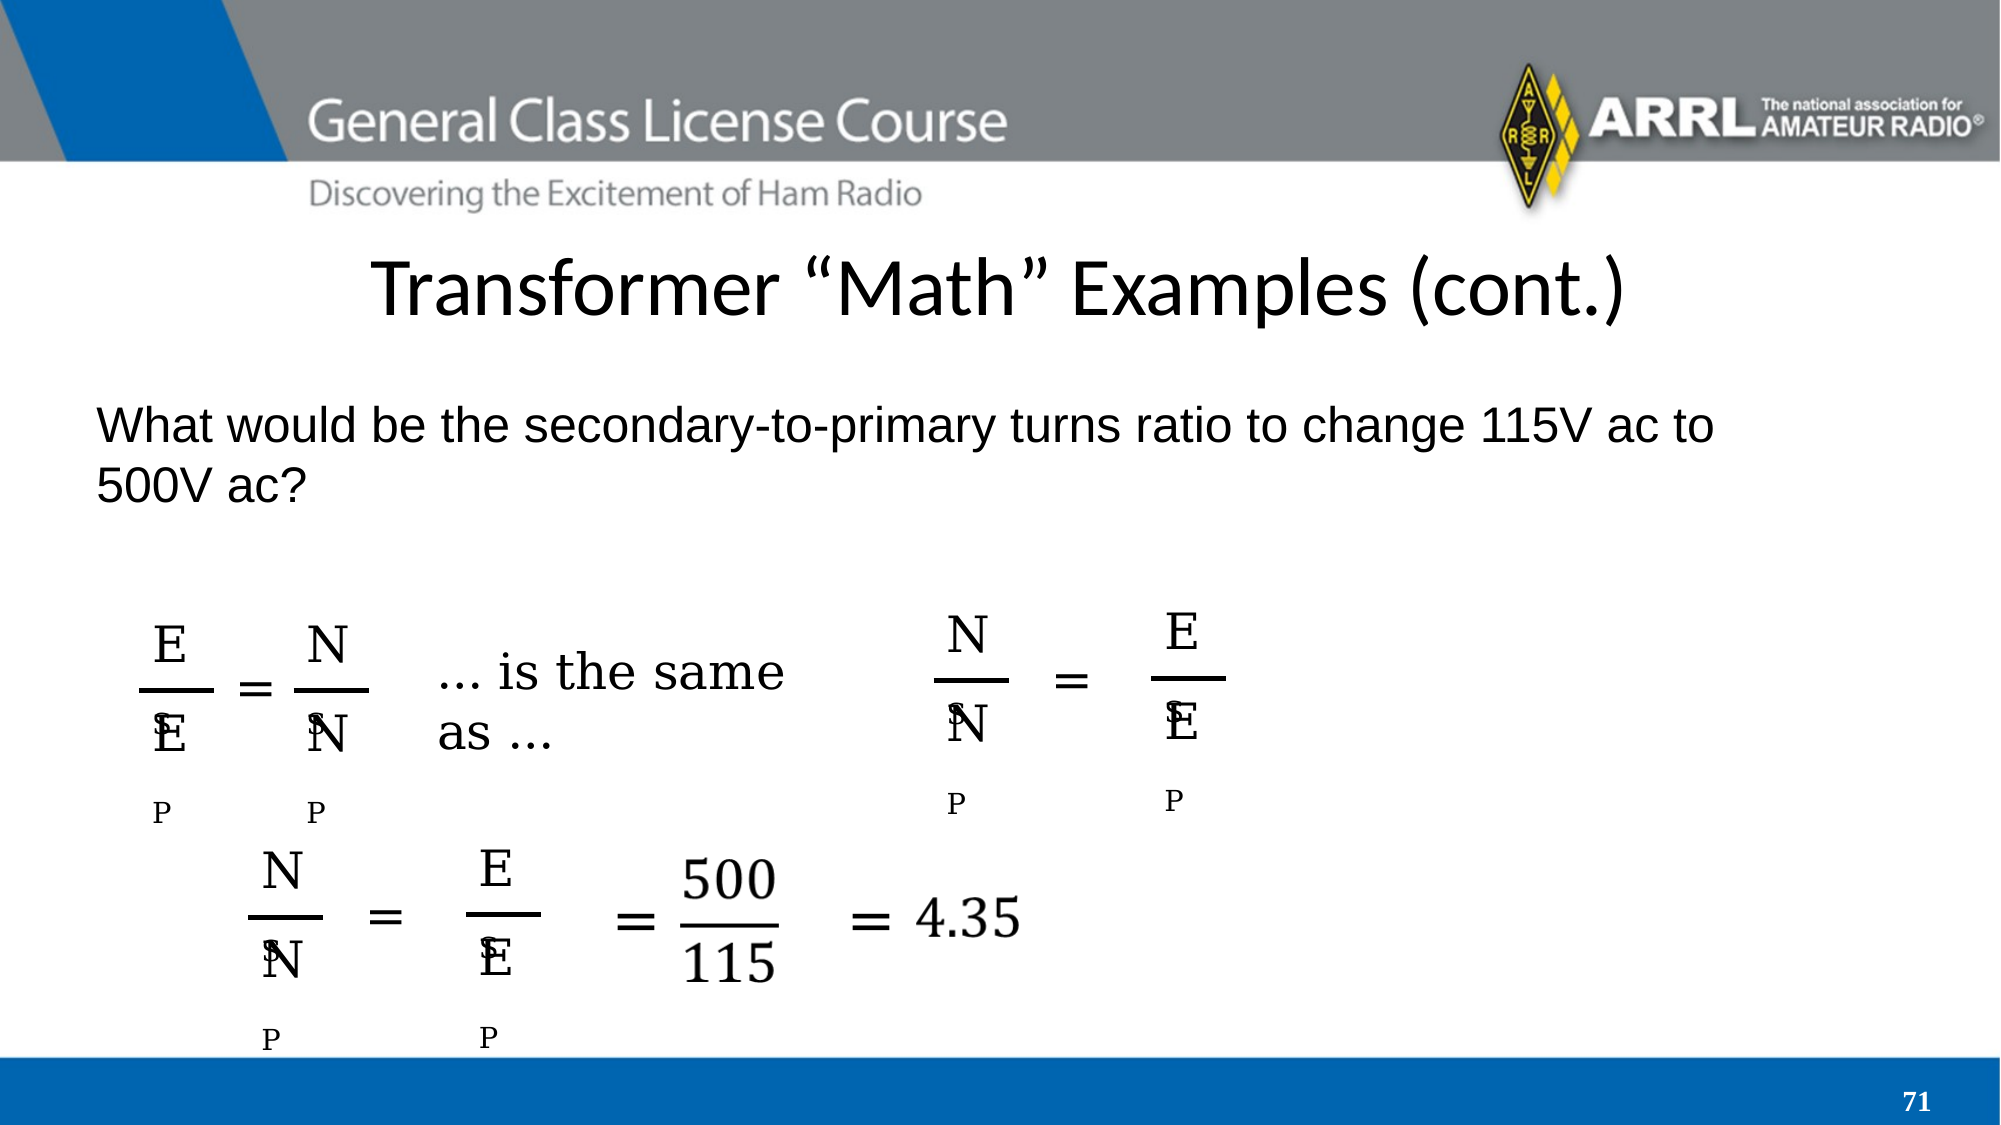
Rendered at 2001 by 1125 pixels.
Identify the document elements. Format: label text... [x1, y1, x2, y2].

title Transformer “Math” Examples (cont.) [99, 224, 1900, 413]
text_box = [351, 874, 436, 949]
text_box What would be the secondary-to-primary turns ratio to change 115V ac to 500V ac? [81, 385, 1857, 520]
text_box NP [291, 693, 376, 837]
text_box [507, 849, 786, 985]
text_box NS [291, 604, 376, 693]
text_box NP [931, 684, 1016, 828]
text_box EP [1149, 681, 1234, 825]
text_box = [222, 645, 306, 721]
text_box NP [246, 920, 331, 1064]
text_box ES [464, 828, 548, 917]
picture [0, 0, 2001, 1125]
text_box EP [137, 693, 222, 837]
text_box … is the same as … [422, 632, 870, 767]
text_box = [1037, 637, 1121, 713]
text_box ES [1149, 592, 1234, 681]
text_box ES [137, 604, 222, 693]
text_box EP [464, 919, 548, 1062]
text_box NS [246, 831, 331, 920]
text_box NS [931, 594, 1016, 684]
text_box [741, 849, 1032, 960]
